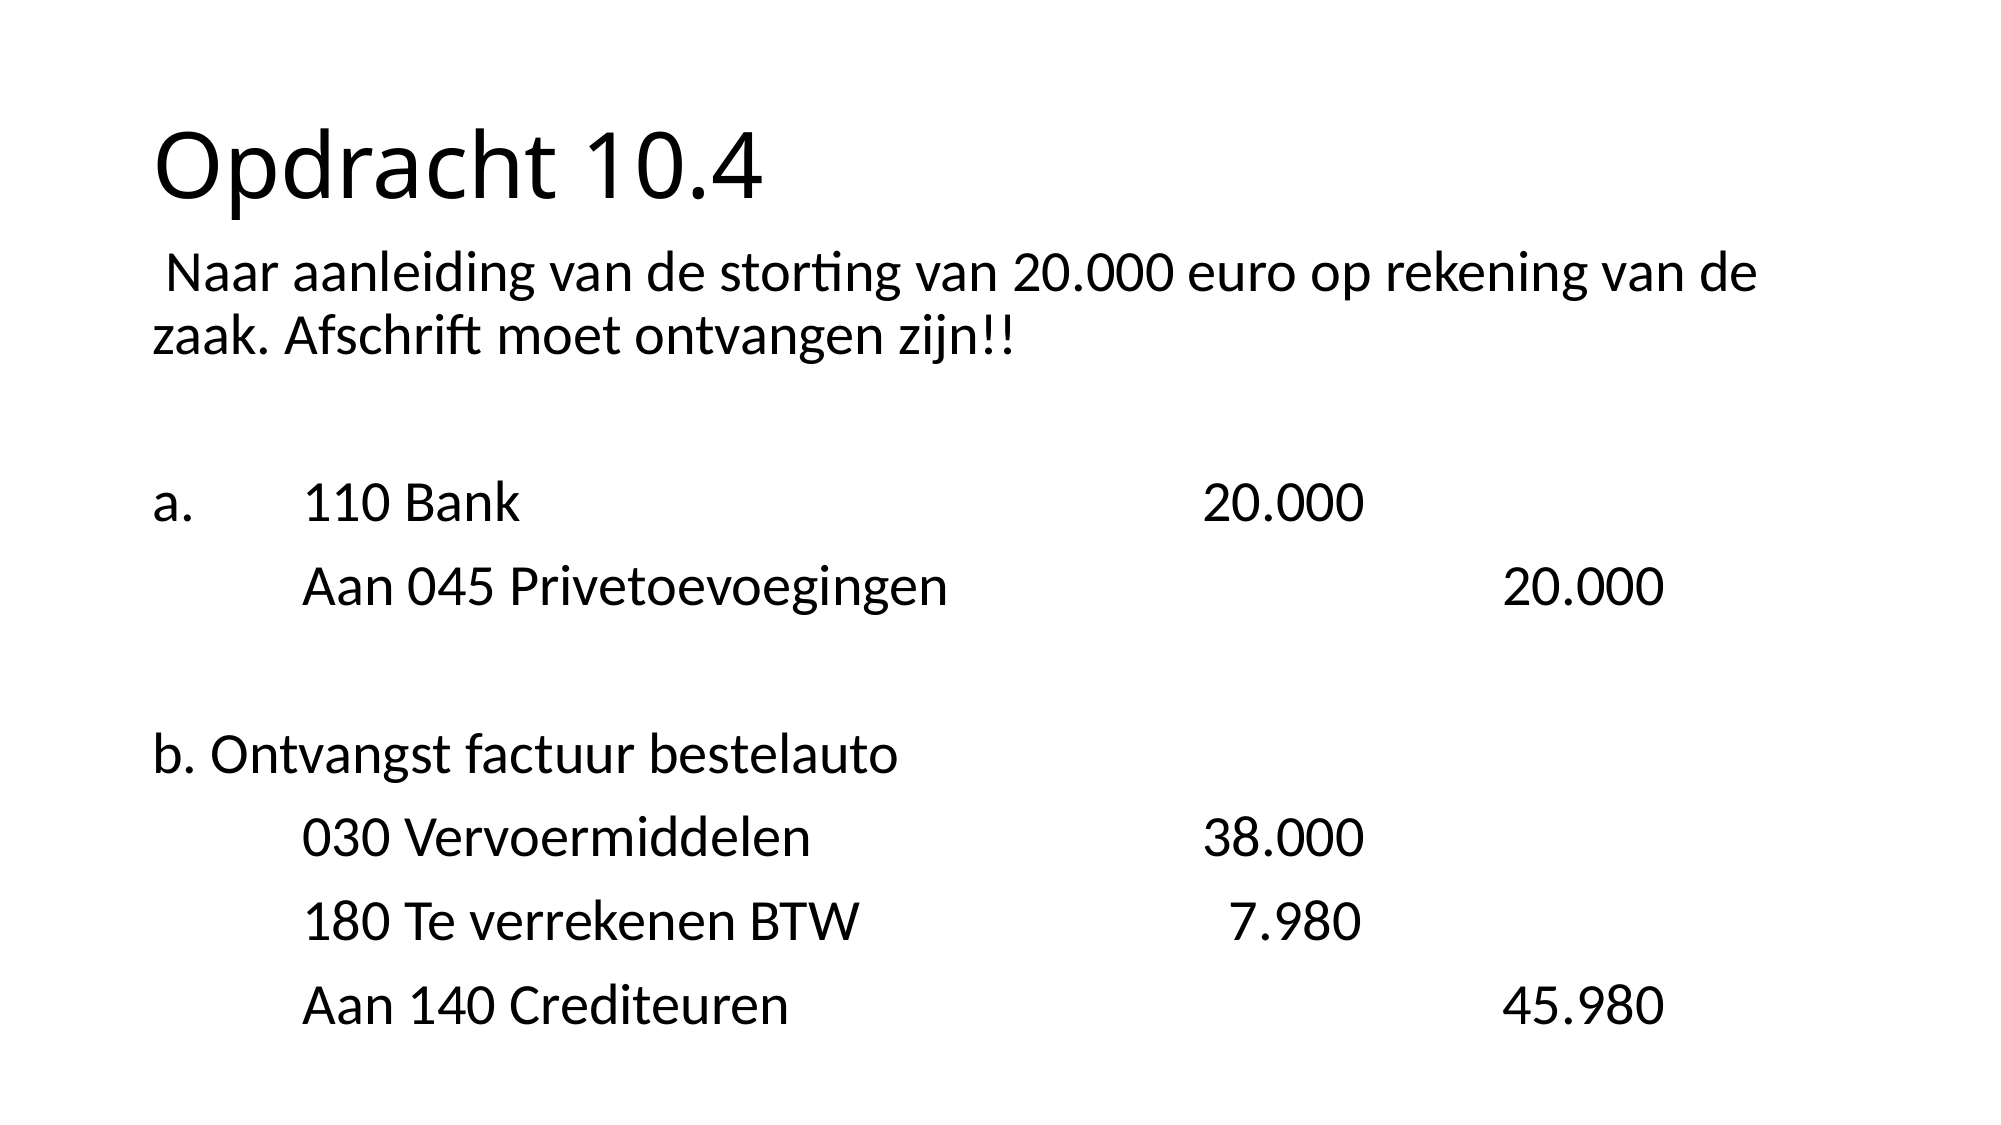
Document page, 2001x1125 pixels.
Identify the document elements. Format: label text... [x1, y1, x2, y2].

title Opdracht 10.4 [137, 59, 1863, 233]
list Naar aanleiding van de storting van 20.000 euro op rekening van de zaak. Afschrift moet ontvangen zijn!! a. 110 Bank 20.000 Aan 045 Privetoevoegingen 20.000 b. Ontvangst factuur bestelauto 030 Vervoermiddelen 38.000 180 Te verrekenen BTW 7.980 Aan 140 Crediteuren 45.980 [137, 233, 1863, 1084]
